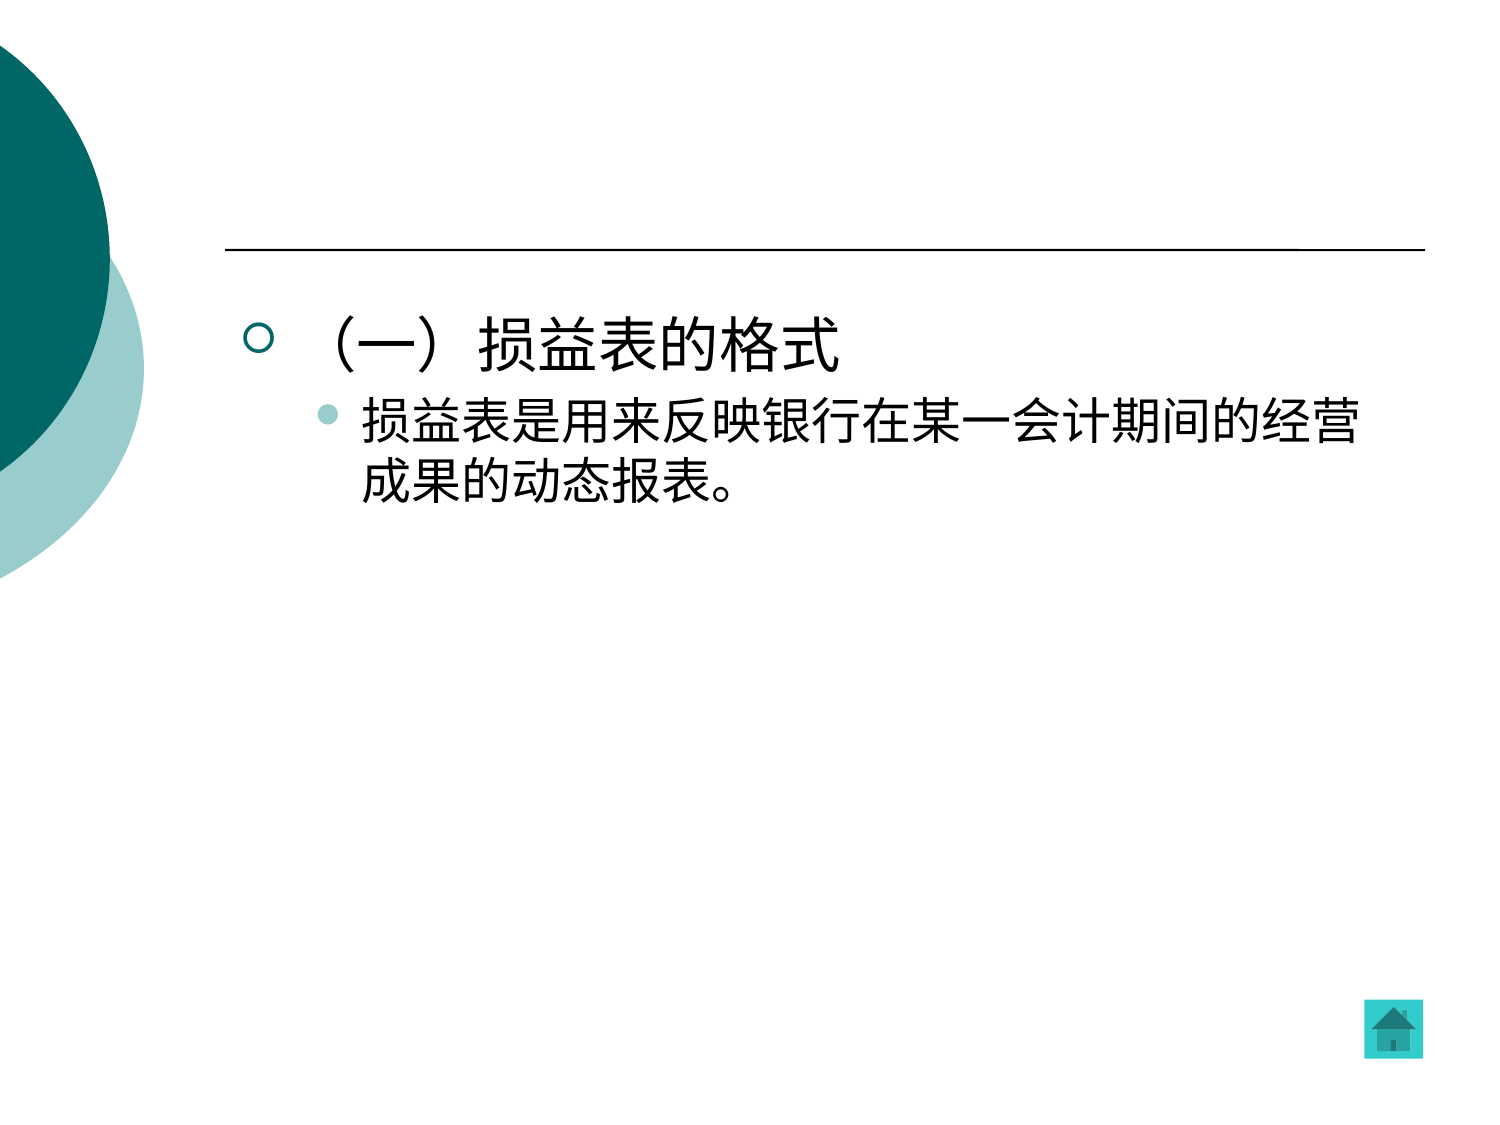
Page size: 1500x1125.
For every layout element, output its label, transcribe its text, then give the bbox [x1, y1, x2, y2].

text_box [1364, 999, 1424, 1059]
list （一）损益表的格式 损益表是用来反映银行在某一会计期间的经营成果的动态报表。 [224, 299, 1425, 975]
